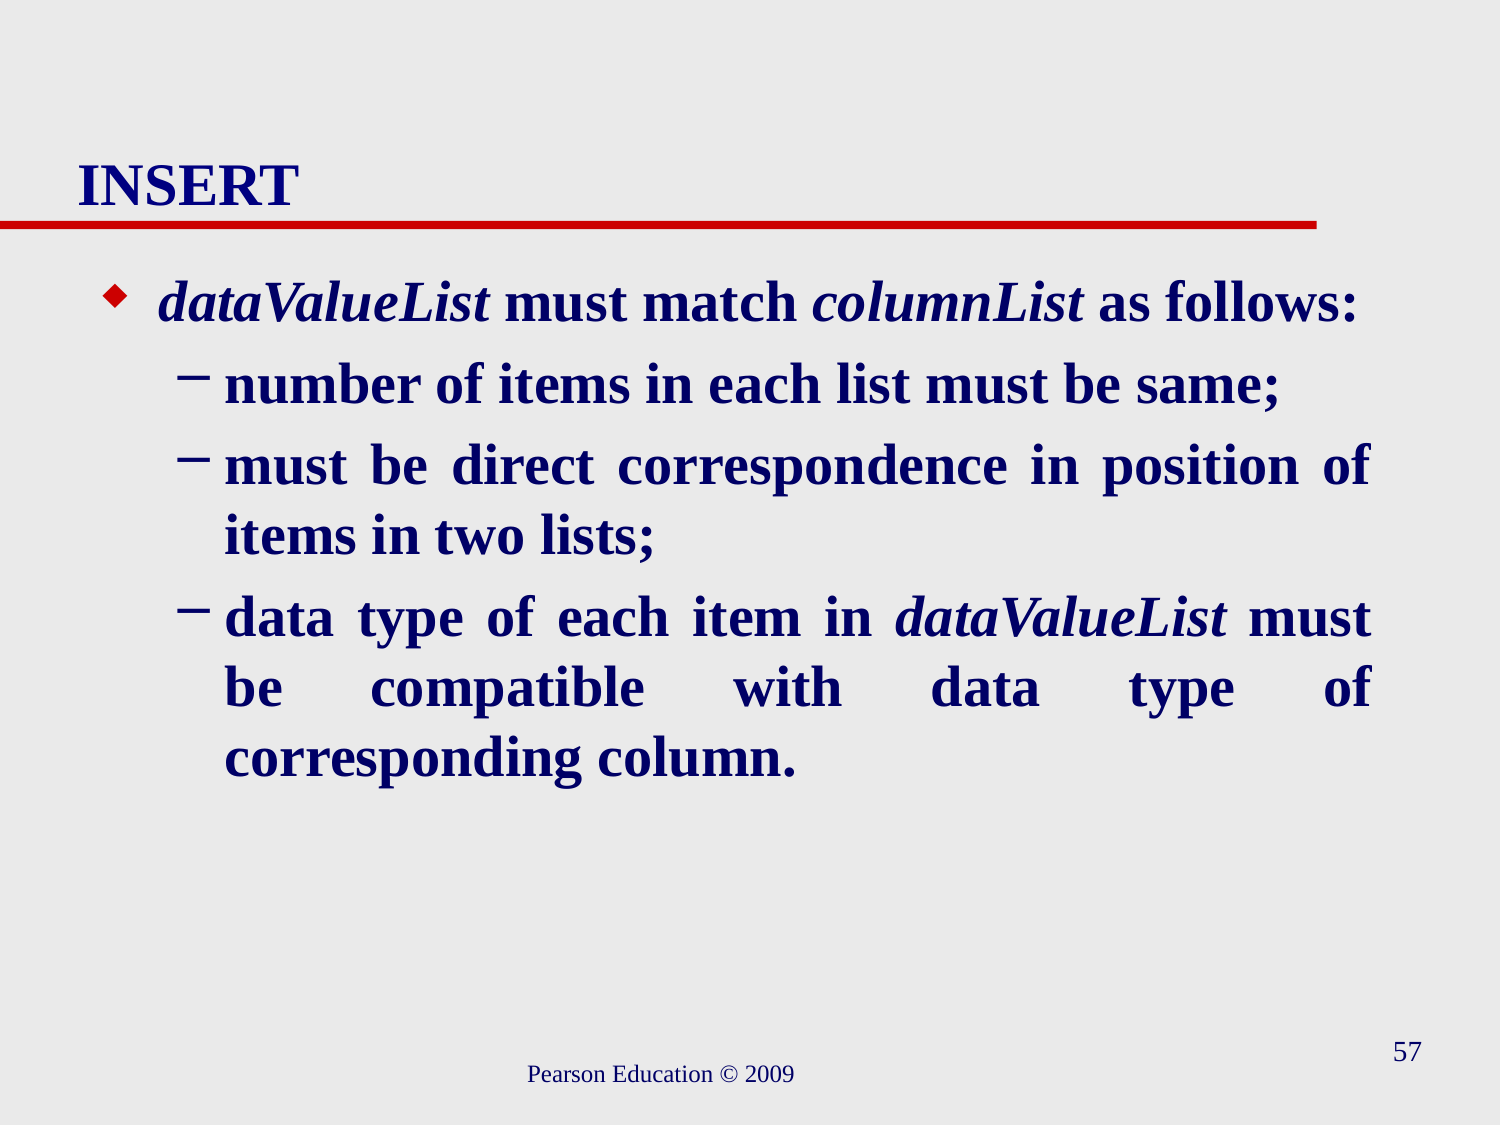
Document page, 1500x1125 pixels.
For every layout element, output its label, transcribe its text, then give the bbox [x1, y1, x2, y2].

text_box Pearson Education © 2009 [512, 1050, 1038, 1095]
list dataValueList must match columnList as follows: number of items in each list must be same; must be direct correspondence in position of items in two lists; data type of each item in dataValueList must be compatible with data type of corresponding column. [87, 255, 1388, 931]
title INSERT [62, 43, 1338, 226]
slide_number 57 [1124, 1012, 1438, 1088]
